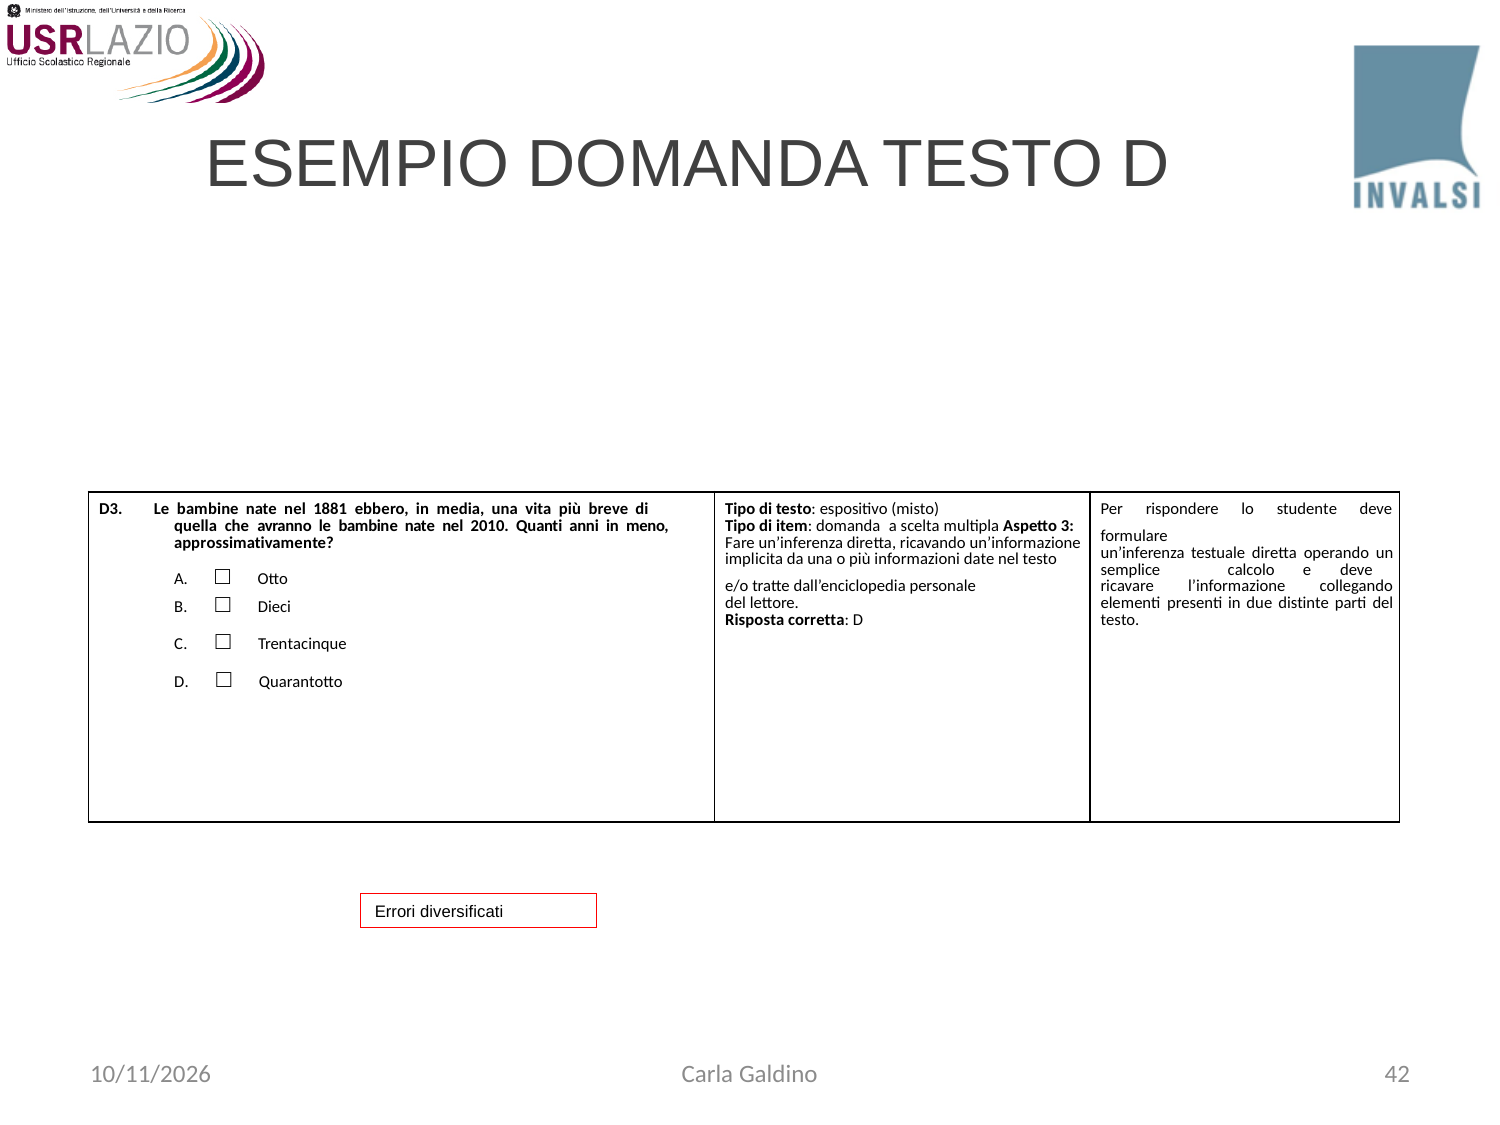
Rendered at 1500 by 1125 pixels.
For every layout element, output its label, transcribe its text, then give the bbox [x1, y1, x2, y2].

table_header Tipo di testo: espositivo (misto) Tipo di item: domanda a scelta multipla Aspetto 3: Fare un’inferenza diretta, ricavando un’informazione implicita da una o più informazioni date nel testo e/o tratte dall’enciclopedia personale del lettore. Risposta corretta: D [715, 493, 1089, 821]
slide_number 42 [1074, 1042, 1425, 1103]
text_box Errori diversificati [360, 893, 597, 928]
footer Carla Galdino [512, 1042, 988, 1103]
picture [1345, 30, 1500, 224]
table_header D3. Le bambine nate nel 1881 ebbero, in media, una vita più breve di quella che avranno le bambine nate nel 2010. Quanti anni in meno, approssimativamente? A. □ Otto B. □ Dieci C. □ Trentacinque D. □ Quarantotto [89, 493, 714, 821]
title ESEMPIO DOMANDA TESTO D [112, 66, 1265, 254]
table_header Per rispondere lo studente deve formulare un’inferenza testuale diretta operando un semplice calcolo e deve ricavare l’informazione collegando elementi presenti in due distinte parti del testo. [1091, 493, 1399, 821]
picture [0, 0, 267, 104]
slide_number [75, 1042, 425, 1103]
